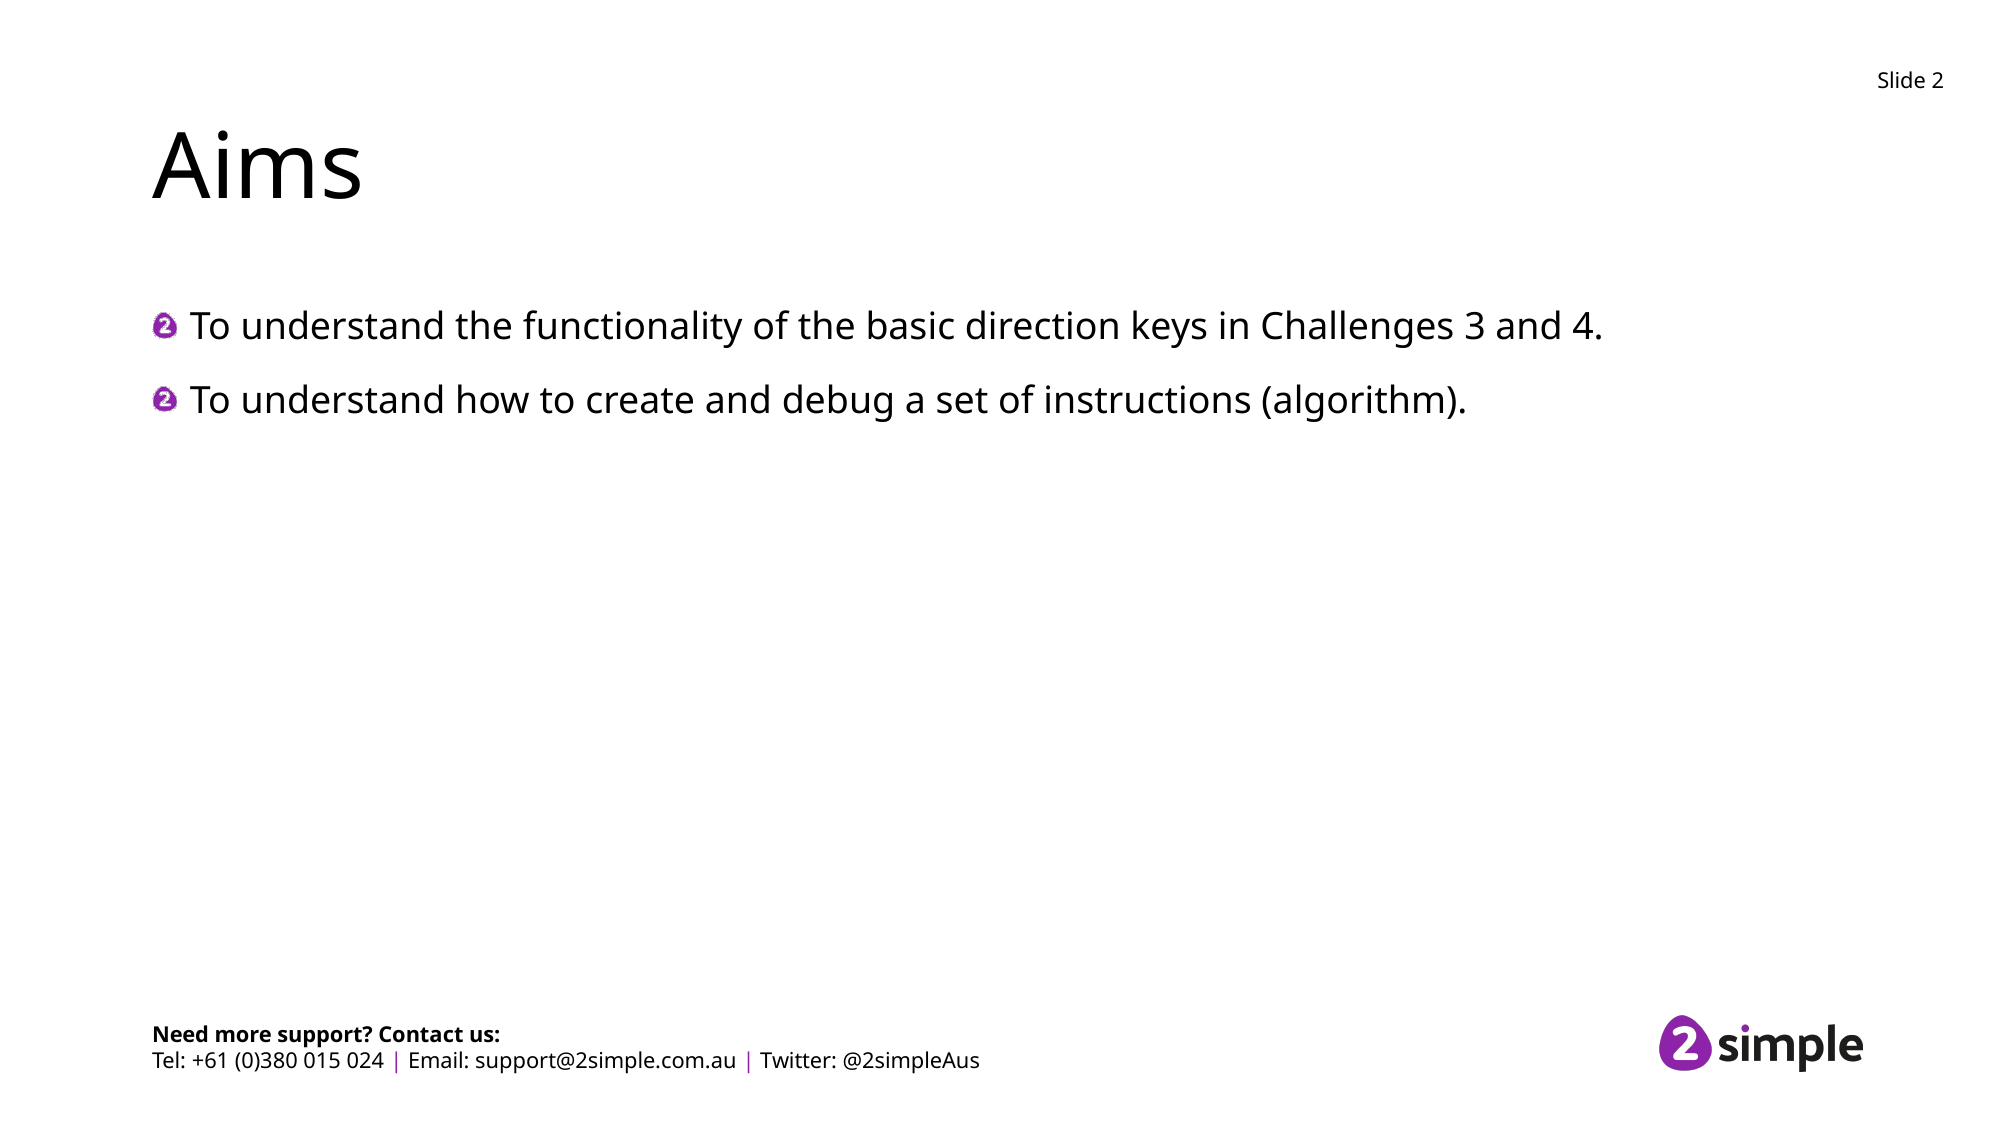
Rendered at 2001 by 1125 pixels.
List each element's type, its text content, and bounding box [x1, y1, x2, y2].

picture [152, 311, 177, 339]
list To understand the functionality of the basic direction keys in Challenges 3 and 4. To understand how to create and debug a set of instructions (algorithm). [137, 299, 1863, 1013]
picture [152, 385, 177, 412]
text_box Slide 2 [1862, 59, 1976, 101]
title Aims [137, 59, 1863, 278]
text_box Need more support? Contact us: Tel: +61 (0)380 015 024 | Email: support@2simple.com.au | Twitter: @2simpleAus [137, 1013, 1863, 1081]
picture [1659, 1015, 1863, 1073]
